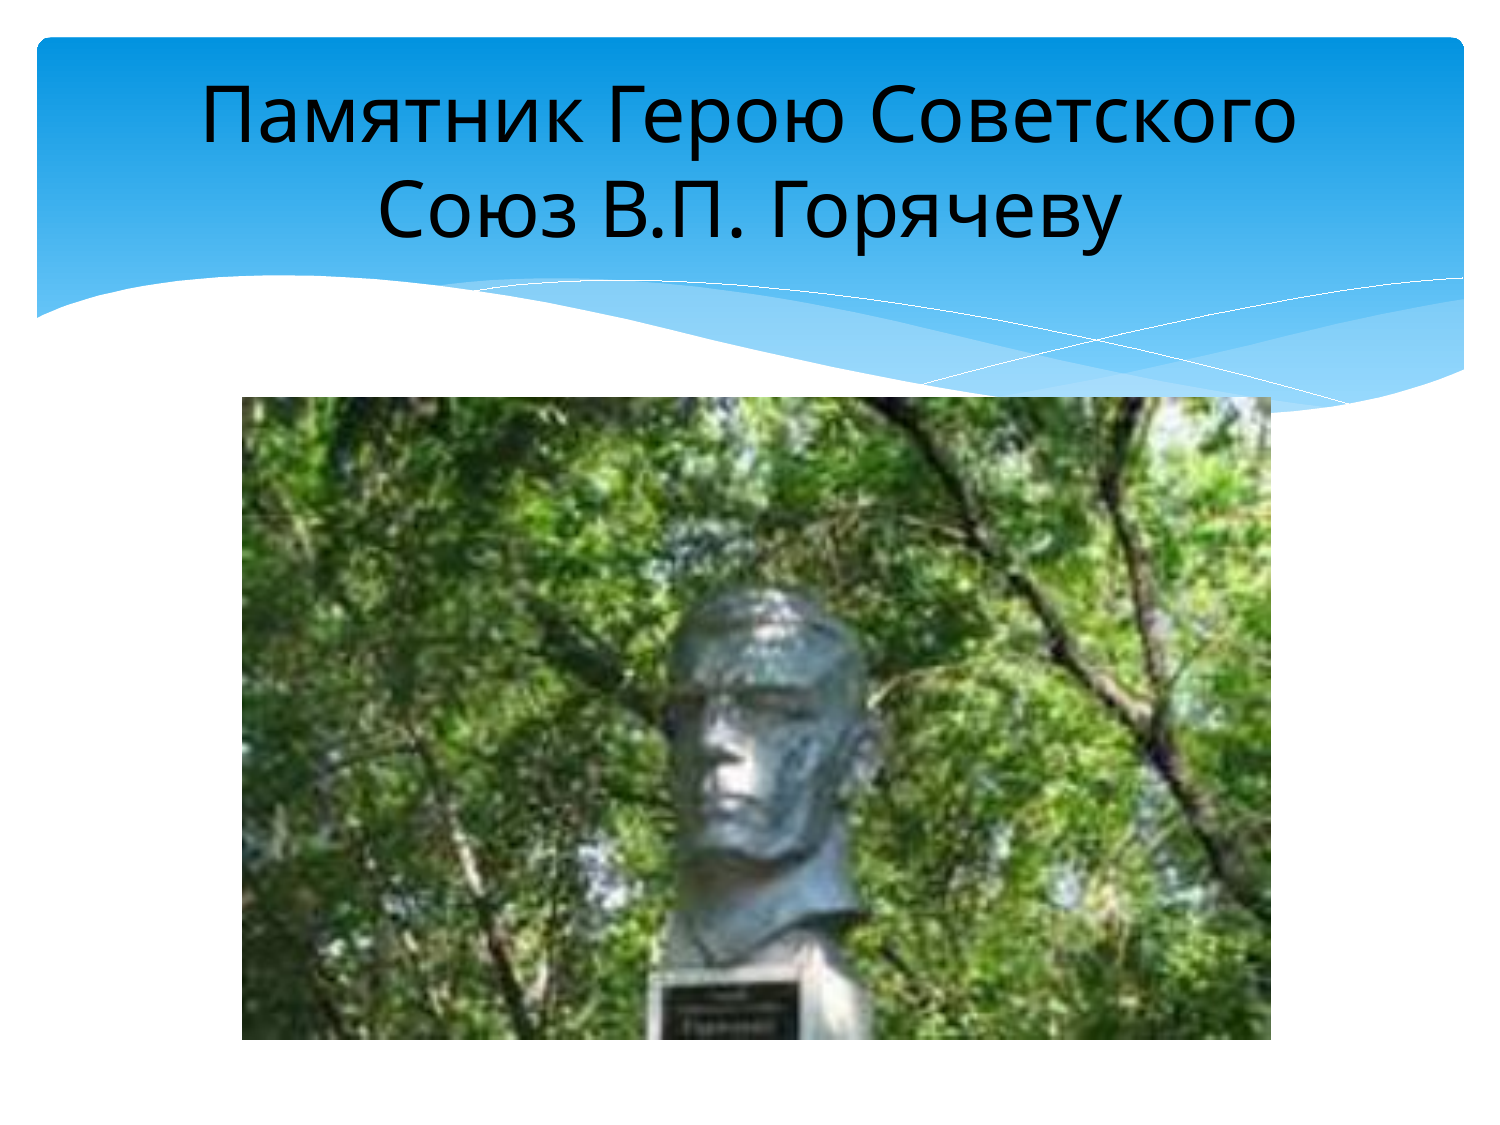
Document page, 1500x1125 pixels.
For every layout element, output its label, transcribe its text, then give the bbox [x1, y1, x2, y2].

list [241, 396, 1271, 1040]
title Памятник Герою Советского Союз В.П. Горячеву [75, 55, 1425, 261]
